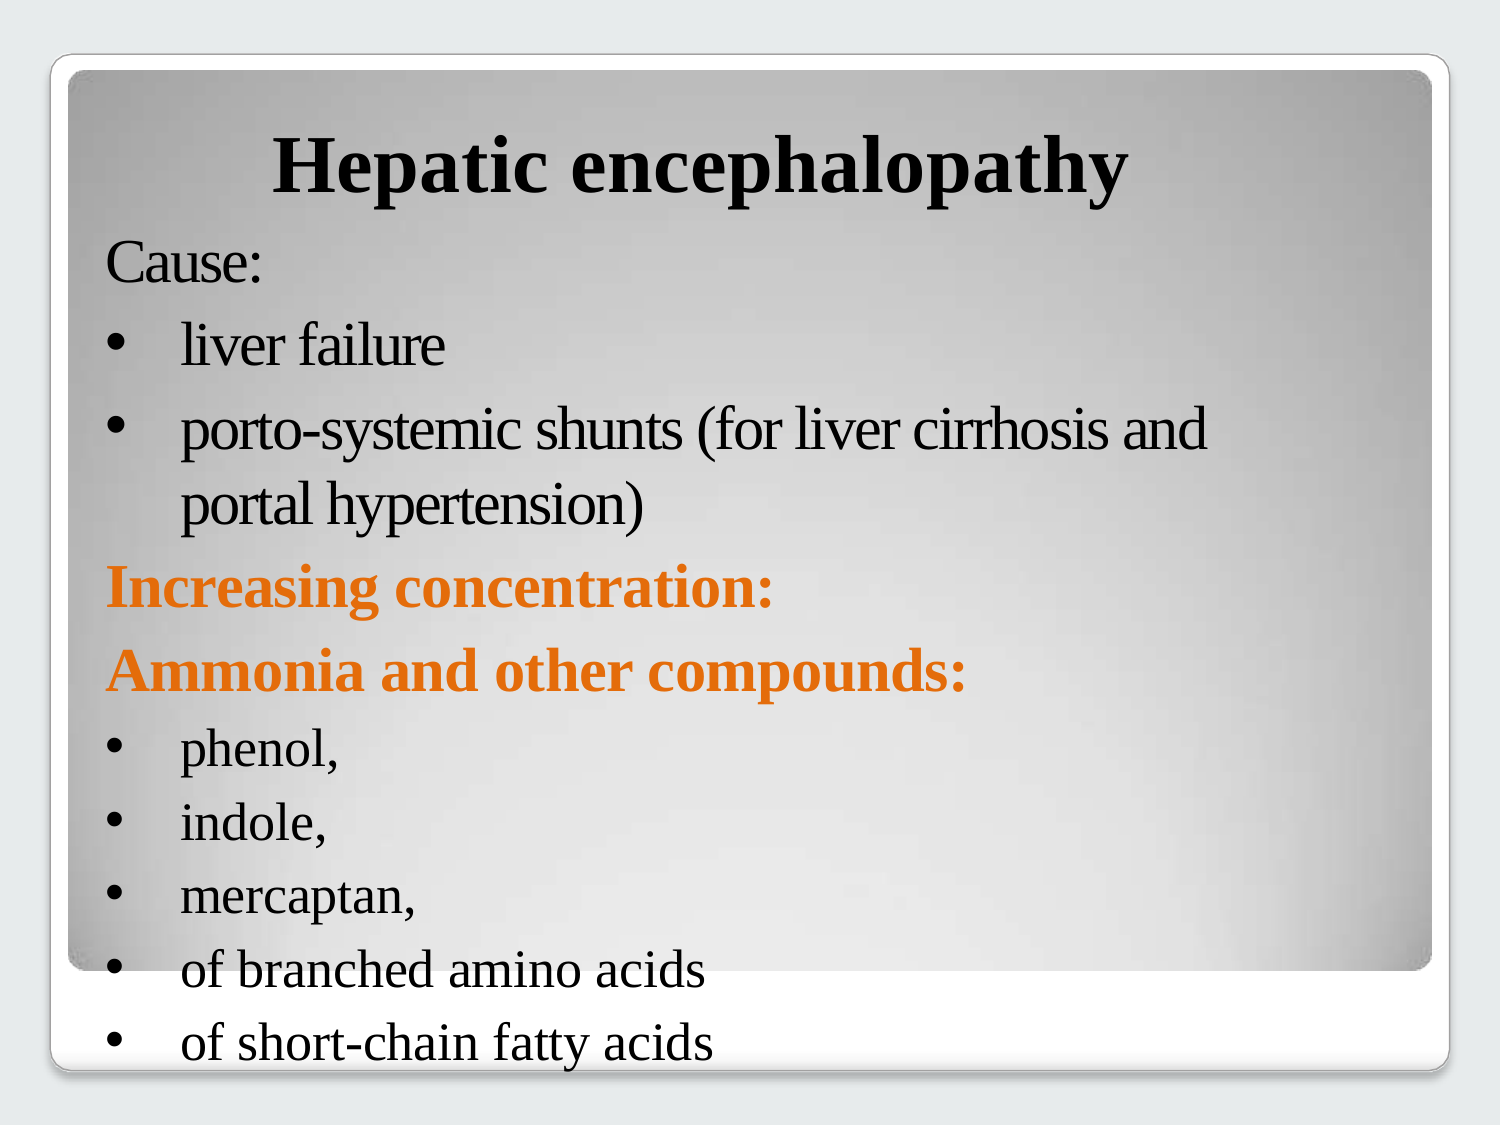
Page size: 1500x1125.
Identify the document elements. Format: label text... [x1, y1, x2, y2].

text_box Cause: liver failure porto-systemic shunts (for liver cirrhosis and portal hypertension) Increasing concentration: Ammonia and other compounds: phenol, indole, mercaptan, of branched amino acids of short-chain fatty acids [102, 211, 1308, 1072]
title Hepatic encephalopathy [270, 107, 1309, 298]
picture [36, 46, 1464, 1094]
